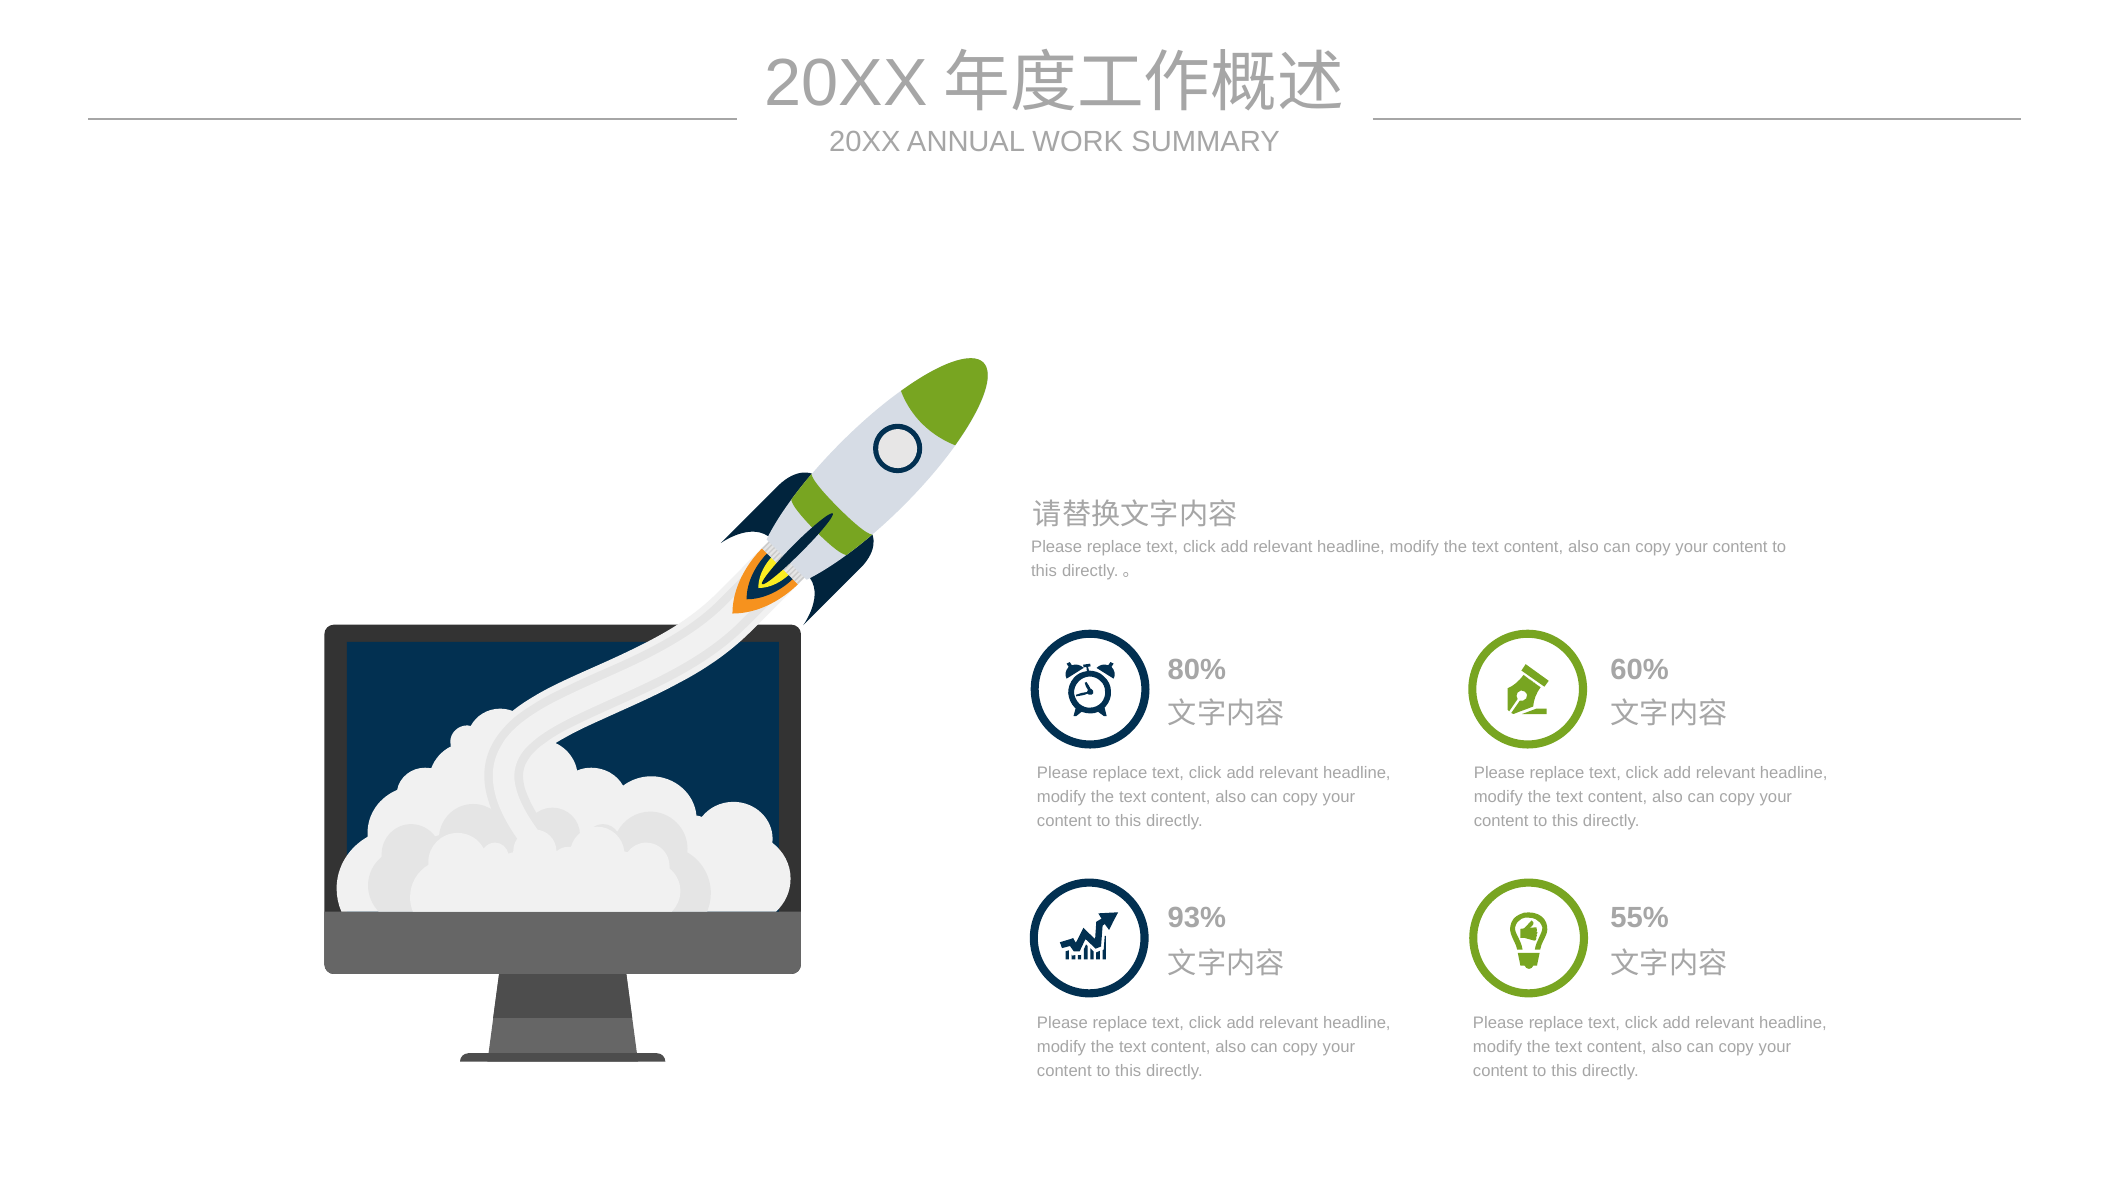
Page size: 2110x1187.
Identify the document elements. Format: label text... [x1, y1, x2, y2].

text_box [1059, 912, 1119, 952]
text_box [1096, 950, 1100, 960]
text_box [1029, 628, 1151, 750]
text_box Please replace text, click add relevant headline, modify the text content, also can copy your content to this directly. [1022, 1000, 1416, 1087]
text_box [1507, 664, 1549, 715]
text_box 60% [1595, 636, 1684, 693]
text_box [1083, 944, 1088, 960]
text_box 20XX年度工作概述 [730, 38, 1379, 119]
text_box [1096, 662, 1115, 679]
text_box Please replace text, click add relevant headline, modify the text content, also can copy your content to this directly.。 [1016, 524, 1825, 588]
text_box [324, 345, 1001, 1062]
text_box [1065, 662, 1111, 717]
text_box 文字内容 [1153, 680, 1300, 737]
text_box 文字内容 [1595, 930, 1743, 988]
text_box [1517, 952, 1540, 969]
text_box 文字内容 [1153, 930, 1300, 988]
text_box [1028, 877, 1150, 999]
text_box Please replace text, click add relevant headline, modify the text content, also can copy your content to this directly. [1022, 750, 1416, 837]
text_box [1065, 950, 1069, 960]
text_box 80% [1152, 636, 1242, 693]
text_box [1467, 628, 1589, 750]
text_box 93% [1152, 883, 1242, 941]
text_box 请替换文字内容 [1018, 481, 1253, 524]
text_box Please replace text, click add relevant headline, modify the text content, also can copy your content to this directly. [1458, 1000, 1852, 1087]
text_box Please replace text, click add relevant headline, modify the text content, also can copy your content to this directly. [1459, 750, 1853, 837]
text_box [1090, 948, 1094, 960]
text_box 55% [1595, 883, 1684, 941]
text_box [1468, 877, 1590, 999]
text_box [1510, 912, 1548, 950]
text_box [1102, 935, 1106, 960]
text_box 文字内容 [1595, 680, 1743, 737]
text_box 20XX ANNUAL WORK SUMMARY [824, 122, 1285, 158]
